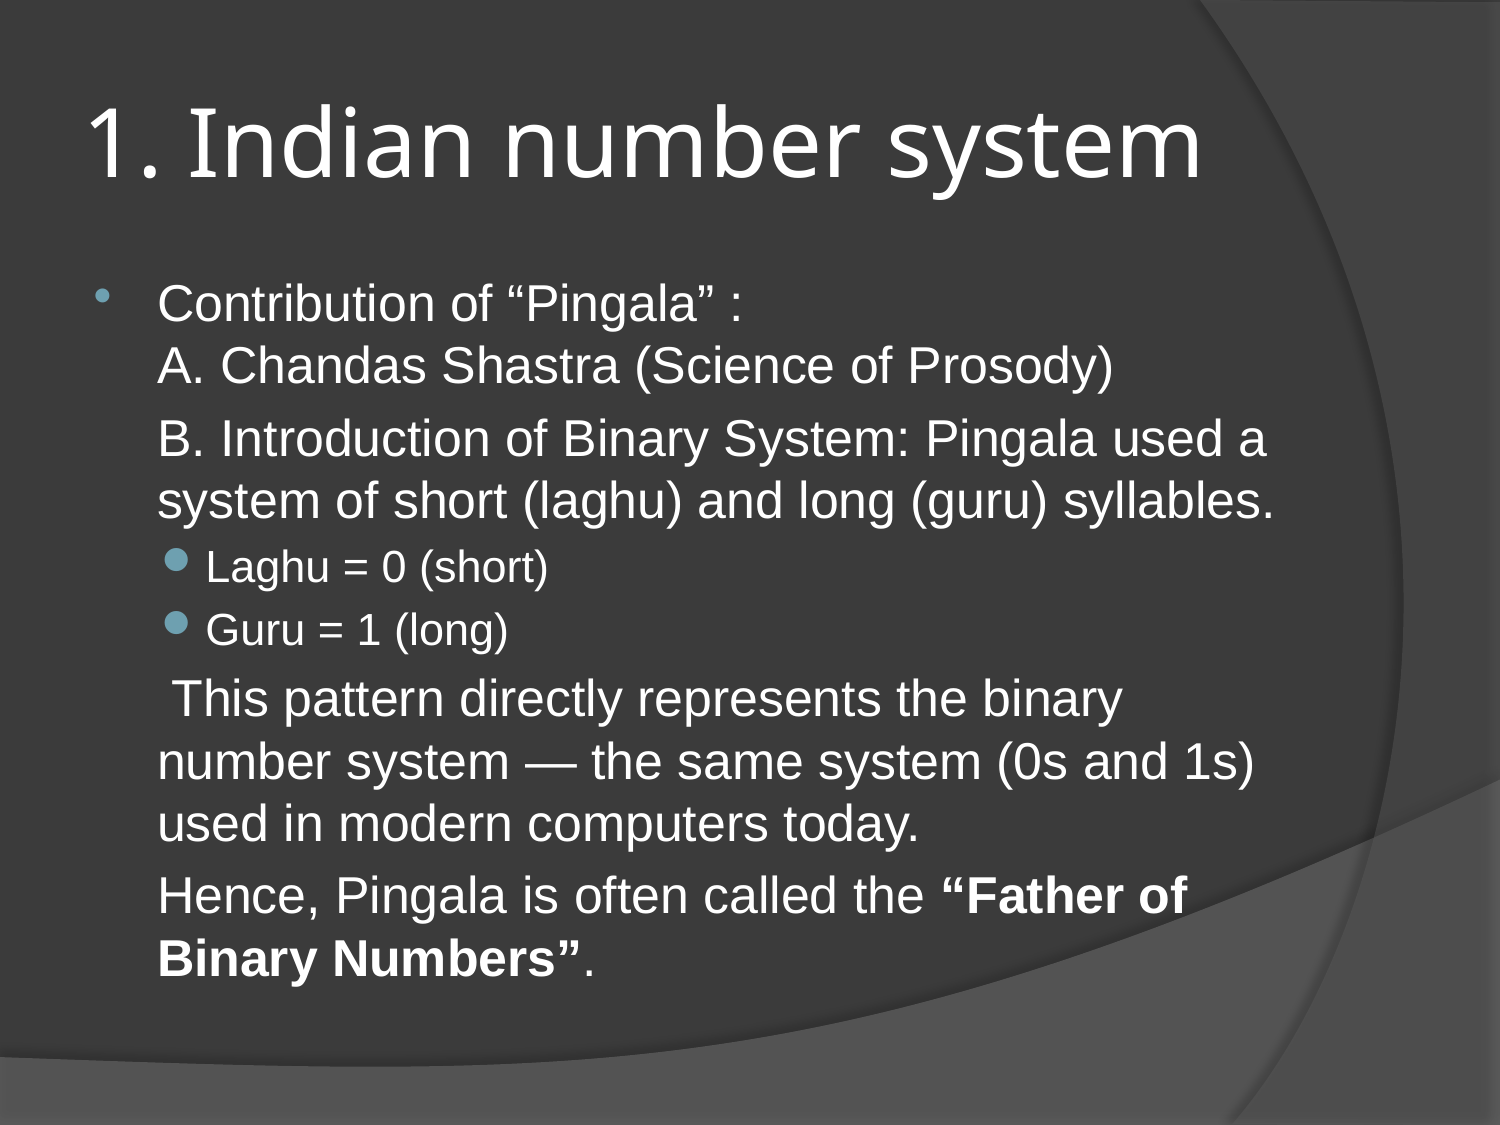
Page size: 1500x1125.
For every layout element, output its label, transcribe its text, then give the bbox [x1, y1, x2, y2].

title 1. Indian number system [75, 45, 1300, 233]
list Contribution of “Pingala” : A. Chandas Shastra (Science of Prosody) B. Introduction of Binary System: Pingala used a system of short (laghu) and long (guru) syllables. Laghu = 0 (short) Guru = 1 (long) This pattern directly represents the binary number system — the same system (0s and 1s) used in modern computers today. Hence, Pingala is often called the “Father of Binary Numbers”. [75, 262, 1300, 1005]
